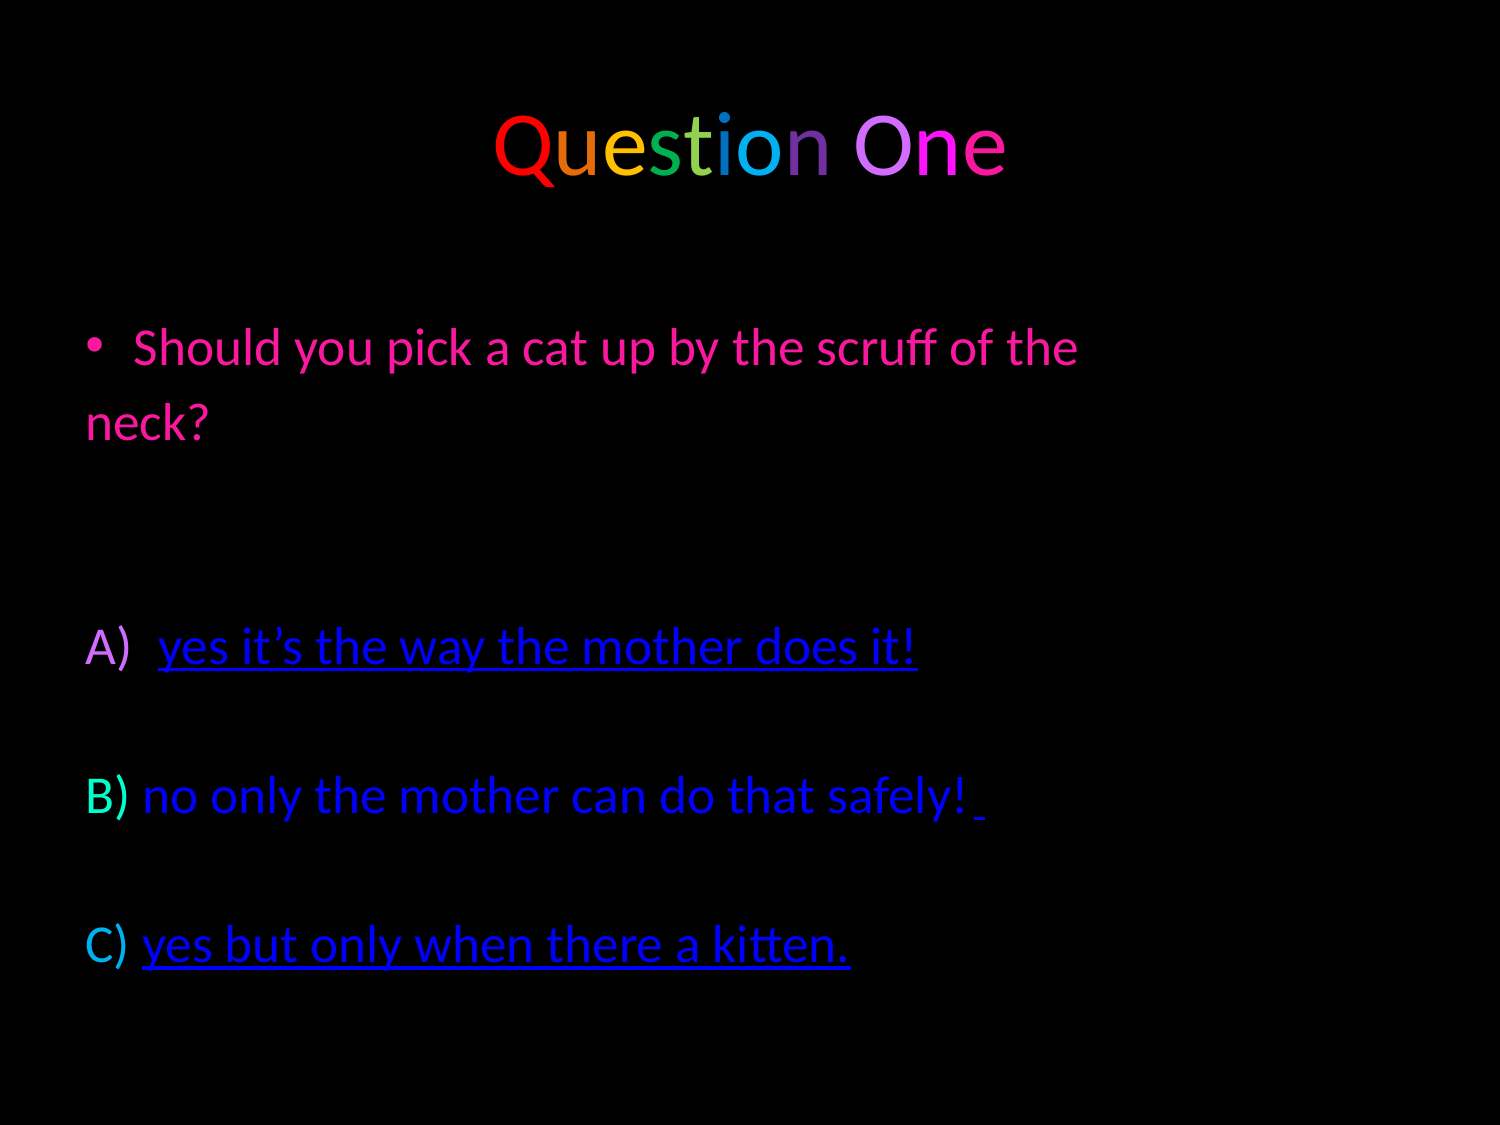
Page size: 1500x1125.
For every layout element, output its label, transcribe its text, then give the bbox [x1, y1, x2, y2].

list Should you pick a cat up by the scruff of the neck? yes it’s the way the mother does it! B) no only the mother can do that safely! C) yes but only when there a kitten. [70, 304, 1421, 985]
title Question One [75, 45, 1425, 233]
